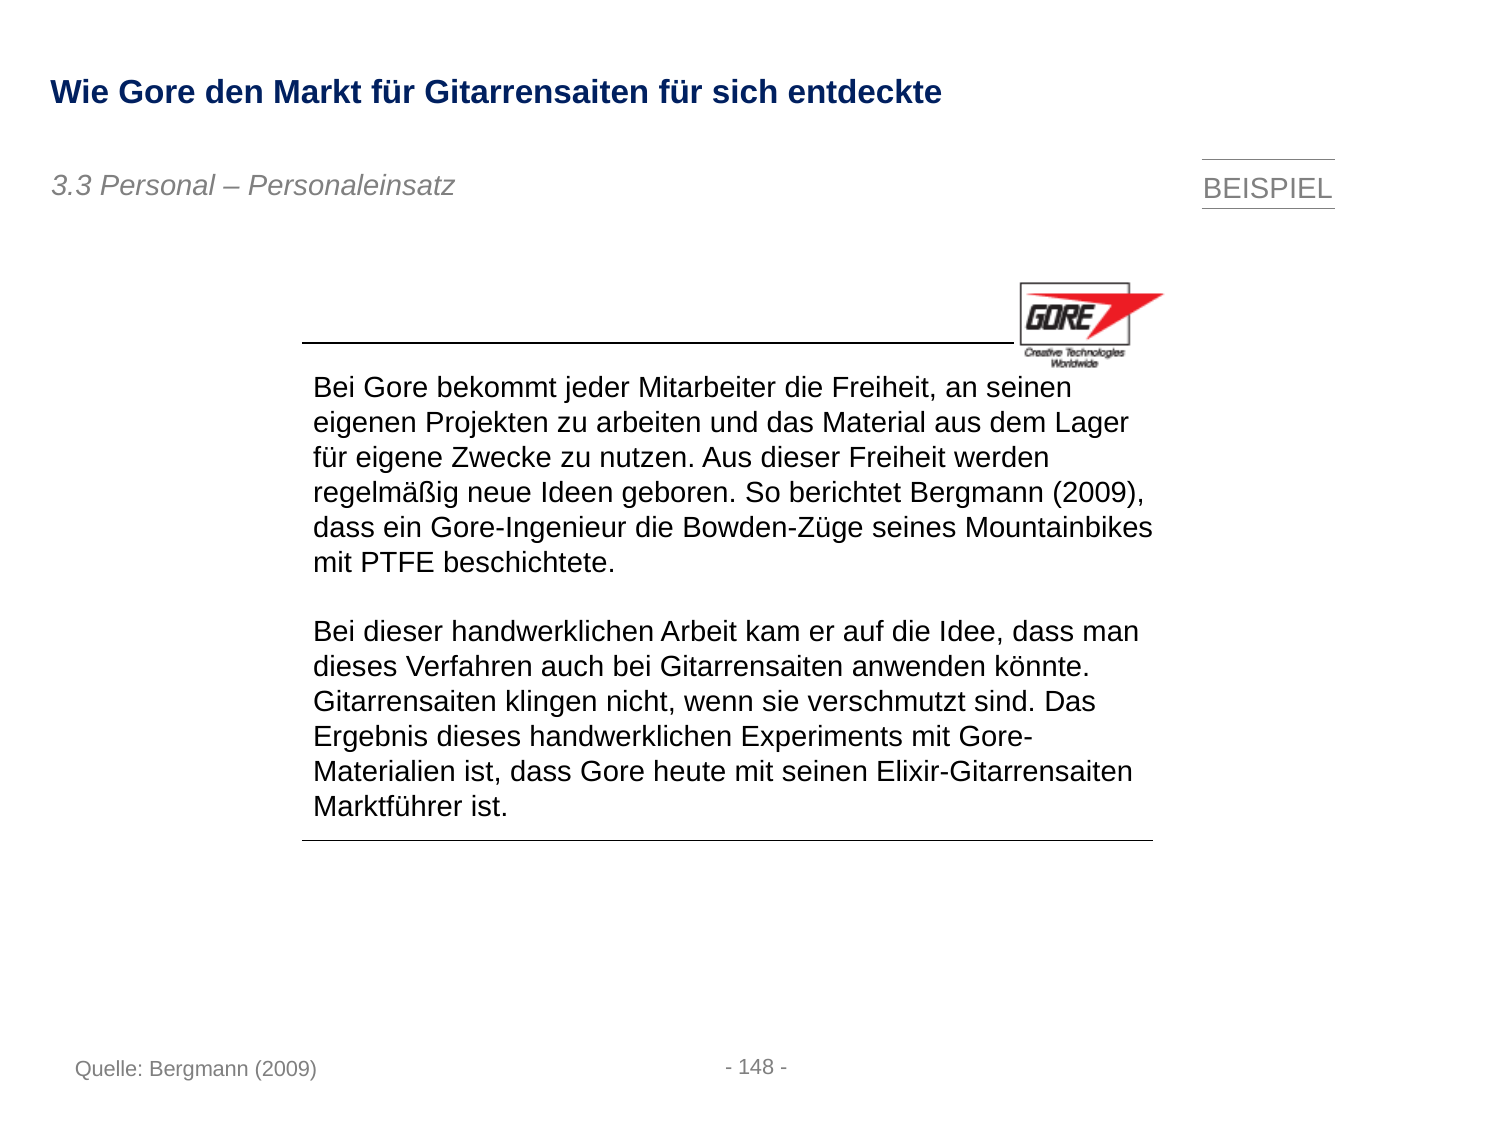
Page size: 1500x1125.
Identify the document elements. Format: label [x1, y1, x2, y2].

slide_number [599, 1045, 913, 1093]
text_box [35, 63, 1433, 118]
text_box [36, 159, 472, 209]
text_box [60, 1046, 339, 1088]
picture [1013, 277, 1165, 371]
text_box [1188, 161, 1349, 212]
text_box [298, 360, 1170, 830]
